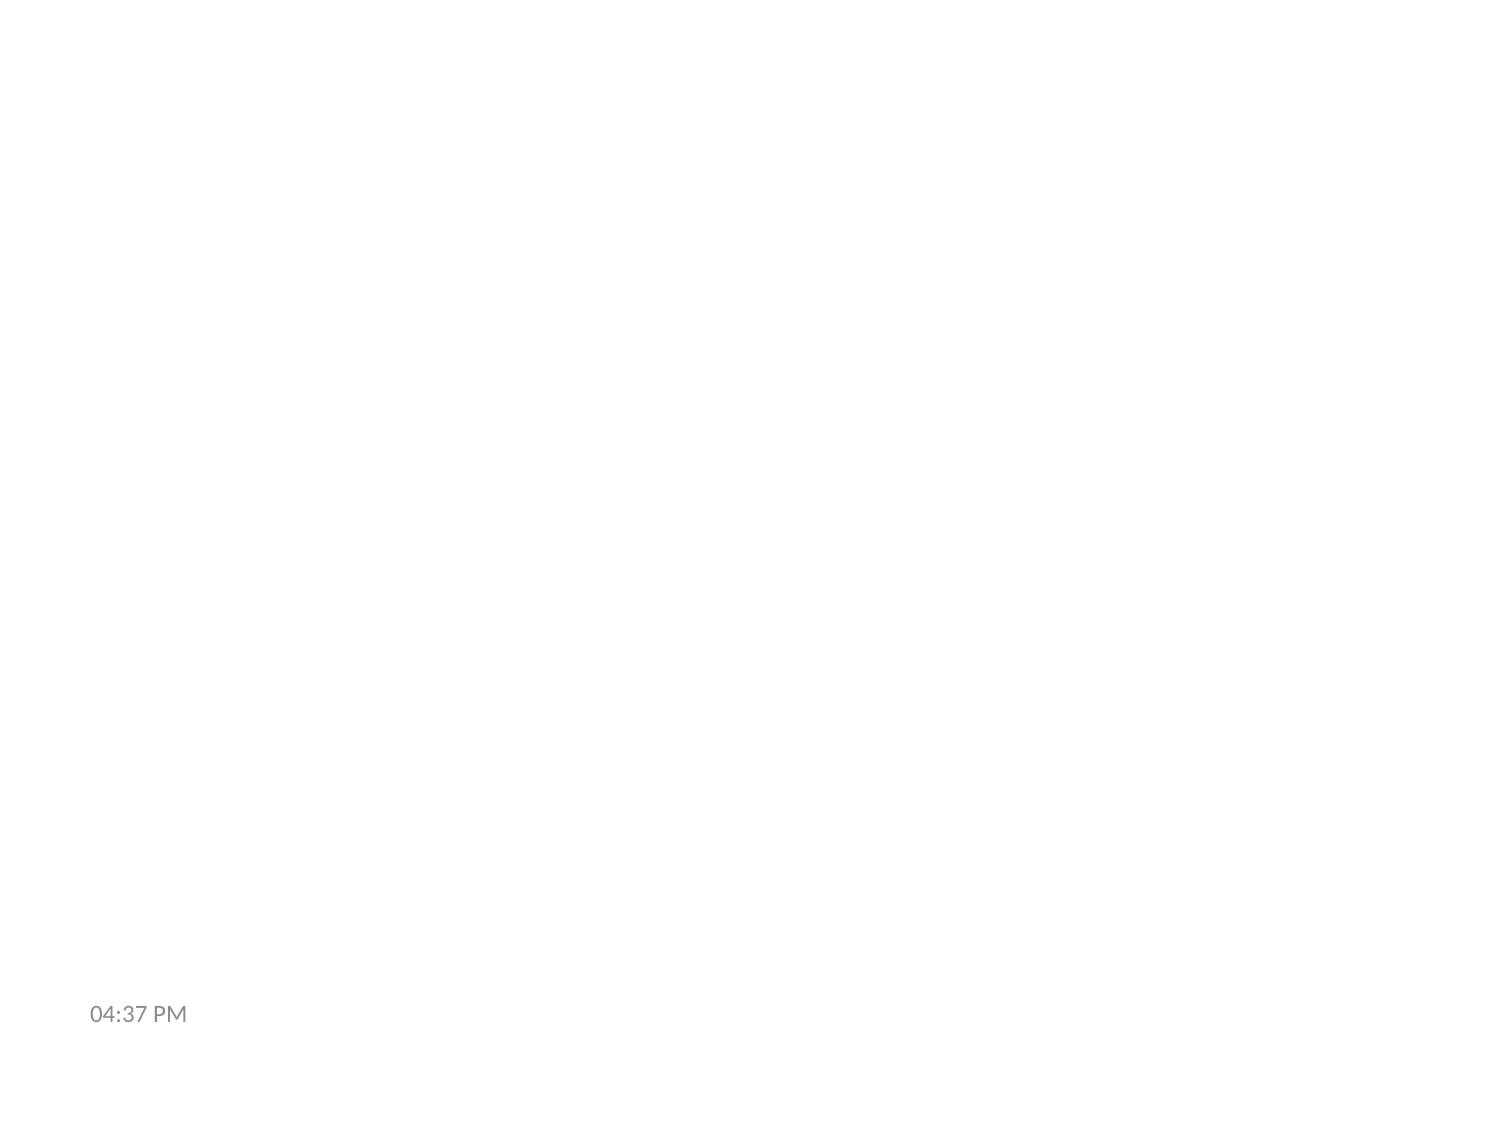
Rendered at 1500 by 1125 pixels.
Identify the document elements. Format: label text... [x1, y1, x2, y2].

text_box 3:35 PM [75, 982, 425, 1043]
